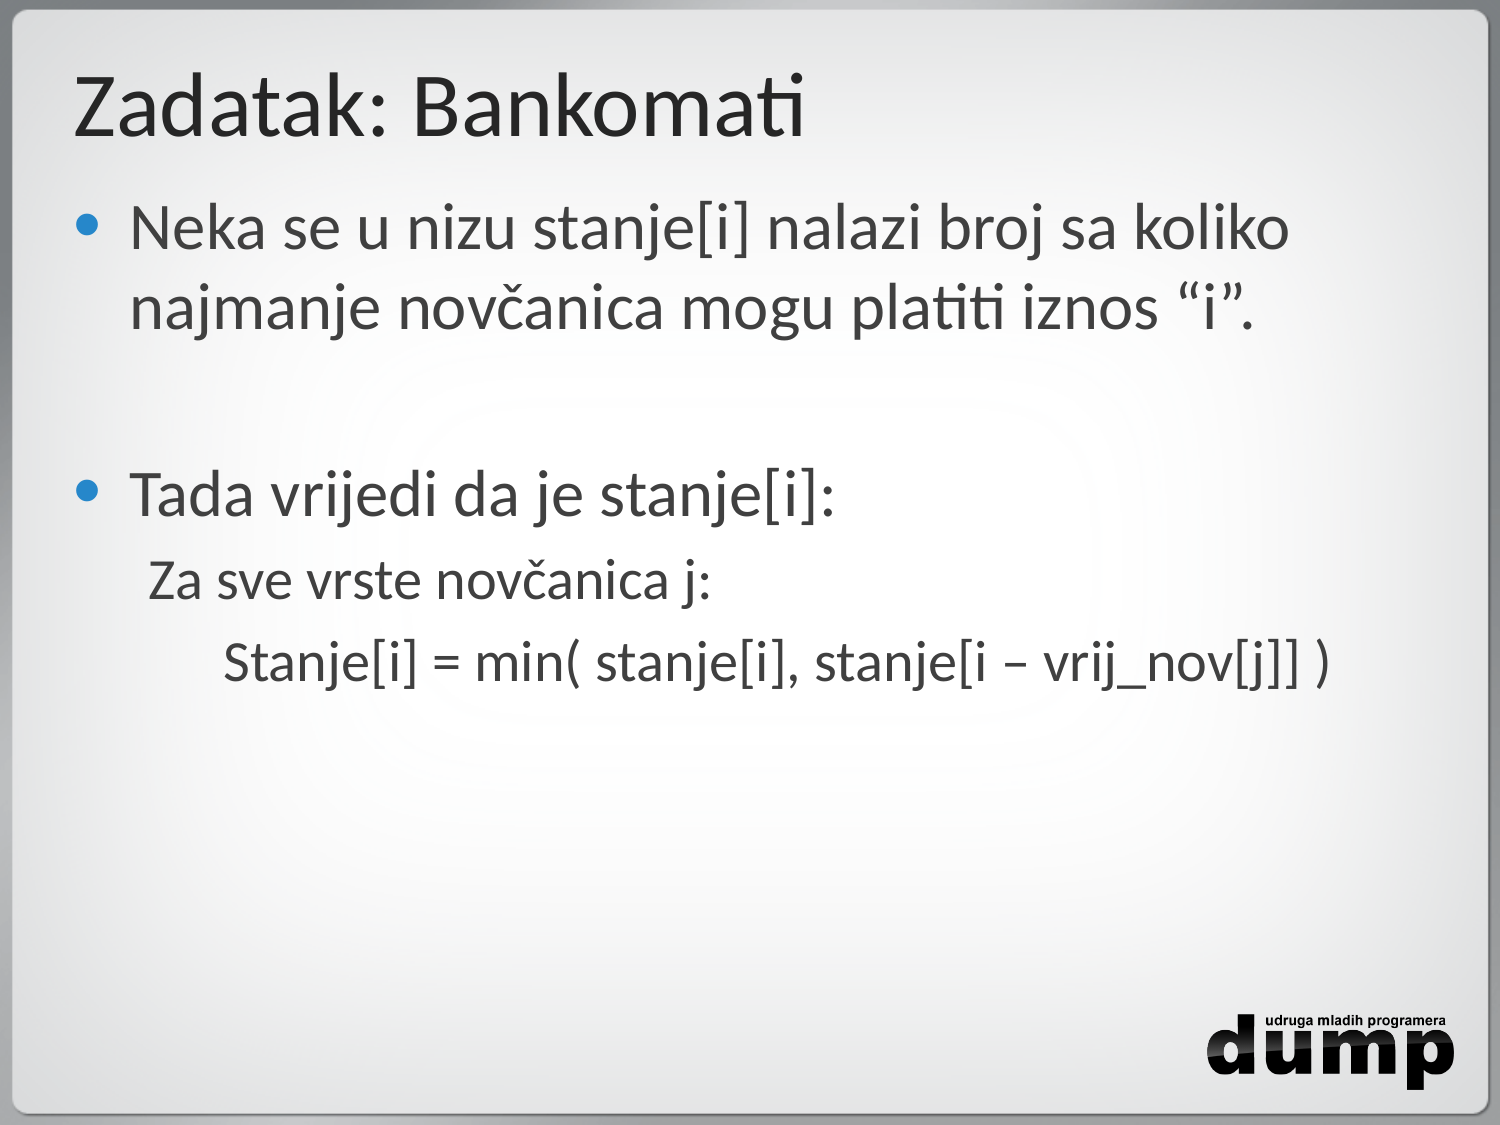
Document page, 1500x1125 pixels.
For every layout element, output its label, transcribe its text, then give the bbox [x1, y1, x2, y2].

list Neka se u nizu stanje[i] nalazi broj sa koliko najmanje novčanica mogu platiti iznos “i”. Tada vrijedi da je stanje[i]: Za sve vrste novčanica j: Stanje[i] = min( stanje[i], stanje[i – vrij_nov[j]] ) [58, 175, 1426, 986]
picture [0, 0, 1500, 1125]
title Zadatak: Bankomati [58, 23, 1425, 175]
